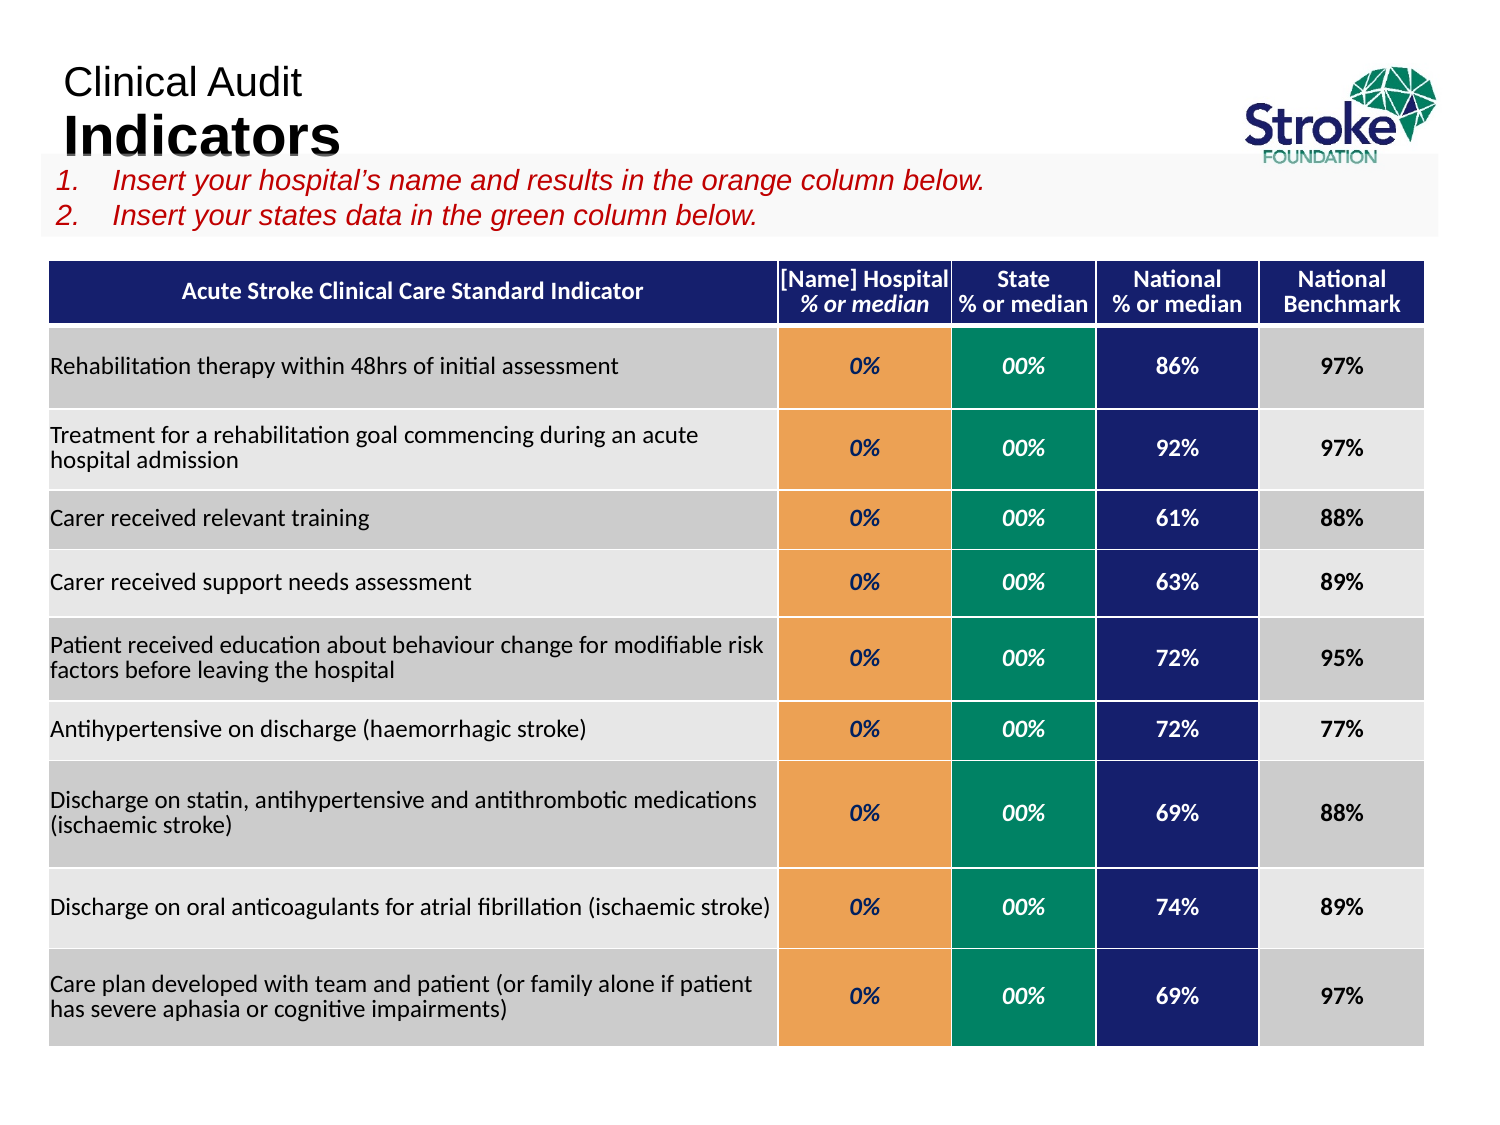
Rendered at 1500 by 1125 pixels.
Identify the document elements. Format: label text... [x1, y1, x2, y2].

table_header [Name] Hospital % or median [779, 261, 951, 323]
table_cell 95% [1260, 618, 1424, 700]
table_cell 00% [952, 869, 1095, 948]
text_box Insert your hospital’s name and results in the orange column below. Insert your states data in the green column below. [41, 153, 1439, 237]
table_cell Carer received support needs assessment [49, 550, 777, 616]
table_cell 69% [1097, 949, 1258, 1046]
table_cell 63% [1097, 550, 1258, 616]
table_cell 92% [1097, 410, 1258, 489]
table_cell 0% [779, 410, 951, 489]
table_cell 97% [1260, 328, 1424, 408]
table_cell 72% [1097, 618, 1258, 700]
table_cell 97% [1260, 410, 1424, 489]
table_cell Treatment for a rehabilitation goal commencing during an acute hospital admission [49, 410, 777, 489]
table_cell 86% [1097, 328, 1258, 408]
table_cell Rehabilitation therapy within 48hrs of initial assessment [49, 328, 777, 408]
table_cell Discharge on statin, antihypertensive and antithrombotic medications (ischaemic stroke) [49, 761, 777, 867]
table_cell 0% [779, 702, 951, 760]
table_cell 88% [1260, 491, 1424, 549]
table_cell 00% [952, 328, 1095, 408]
table_cell 0% [779, 761, 951, 867]
table_cell 97% [1260, 949, 1424, 1046]
table_cell 00% [952, 949, 1095, 1046]
table_cell 0% [779, 869, 951, 948]
table_cell 00% [952, 702, 1095, 760]
table_cell 00% [952, 491, 1095, 549]
table_cell Care plan developed with team and patient (or family alone if patient has severe aphasia or cognitive impairments) [49, 949, 777, 1046]
table_cell 0% [779, 618, 951, 700]
table_header Acute Stroke Clinical Care Standard Indicator [49, 261, 777, 323]
table_cell Antihypertensive on discharge (haemorrhagic stroke) [49, 702, 777, 760]
table_cell 89% [1260, 550, 1424, 616]
table_header State % or median [952, 261, 1095, 323]
table_cell 77% [1260, 702, 1424, 760]
table_cell 00% [952, 618, 1095, 700]
table_cell 72% [1097, 702, 1258, 760]
table_cell 00% [952, 410, 1095, 489]
table_cell 74% [1097, 869, 1258, 948]
table_cell 88% [1260, 761, 1424, 867]
table_cell 0% [779, 328, 951, 408]
table_cell 61% [1097, 491, 1258, 549]
table_cell 0% [779, 949, 951, 1046]
table_cell 89% [1260, 869, 1424, 948]
table_cell Discharge on oral anticoagulants for atrial fibrillation (ischaemic stroke) [49, 869, 777, 948]
table_header National Benchmark [1260, 261, 1424, 323]
table_cell 0% [779, 550, 951, 616]
title Clinical Audit Indicators [48, 54, 756, 153]
table_cell 0% [779, 491, 951, 549]
table_cell 00% [952, 550, 1095, 616]
table_header National % or median [1097, 261, 1258, 323]
table_cell Patient received education about behaviour change for modifiable risk factors before leaving the hospital [49, 618, 777, 700]
table_cell 69% [1097, 761, 1258, 867]
table_cell Carer received relevant training [49, 491, 777, 549]
table_cell 00% [952, 761, 1095, 867]
picture [1220, 30, 1459, 200]
